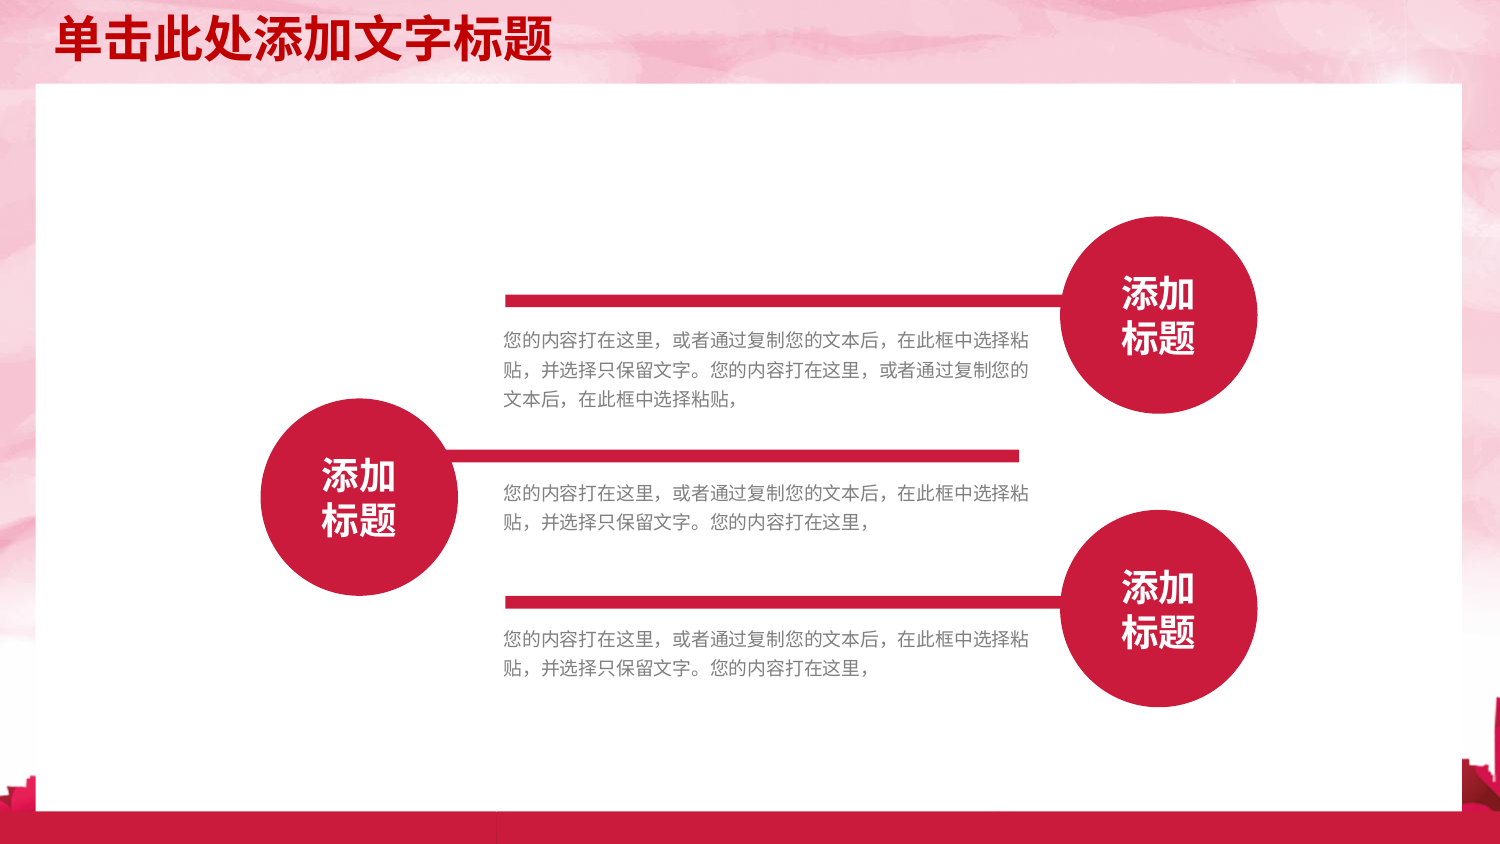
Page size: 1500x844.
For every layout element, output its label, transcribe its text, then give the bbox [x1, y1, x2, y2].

text_box 添加 标题 [1060, 509, 1258, 708]
text_box [496, 810, 997, 844]
text_box 您的内容打在这里，或者通过复制您的文本后，在此框中选择粘贴，并选择只保留文字。您的内容打在这里，或者通过复制您的文本后，在此框中选择粘贴， [494, 318, 1056, 415]
text_box [446, 449, 1020, 463]
text_box 您的内容打在这里，或者通过复制您的文本后，在此框中选择粘贴，并选择只保留文字。您的内容打在这里， [494, 470, 1056, 538]
text_box [504, 293, 1062, 308]
text_box [504, 595, 1060, 610]
text_box [997, 810, 1500, 844]
picture [0, 0, 1500, 810]
text_box 您的内容打在这里，或者通过复制您的文本后，在此框中选择粘贴，并选择只保留文字。您的内容打在这里， [494, 616, 1056, 684]
text_box [0, 810, 496, 844]
text_box 添加 标题 [1060, 216, 1258, 414]
text_box 添加 标题 [260, 398, 458, 596]
